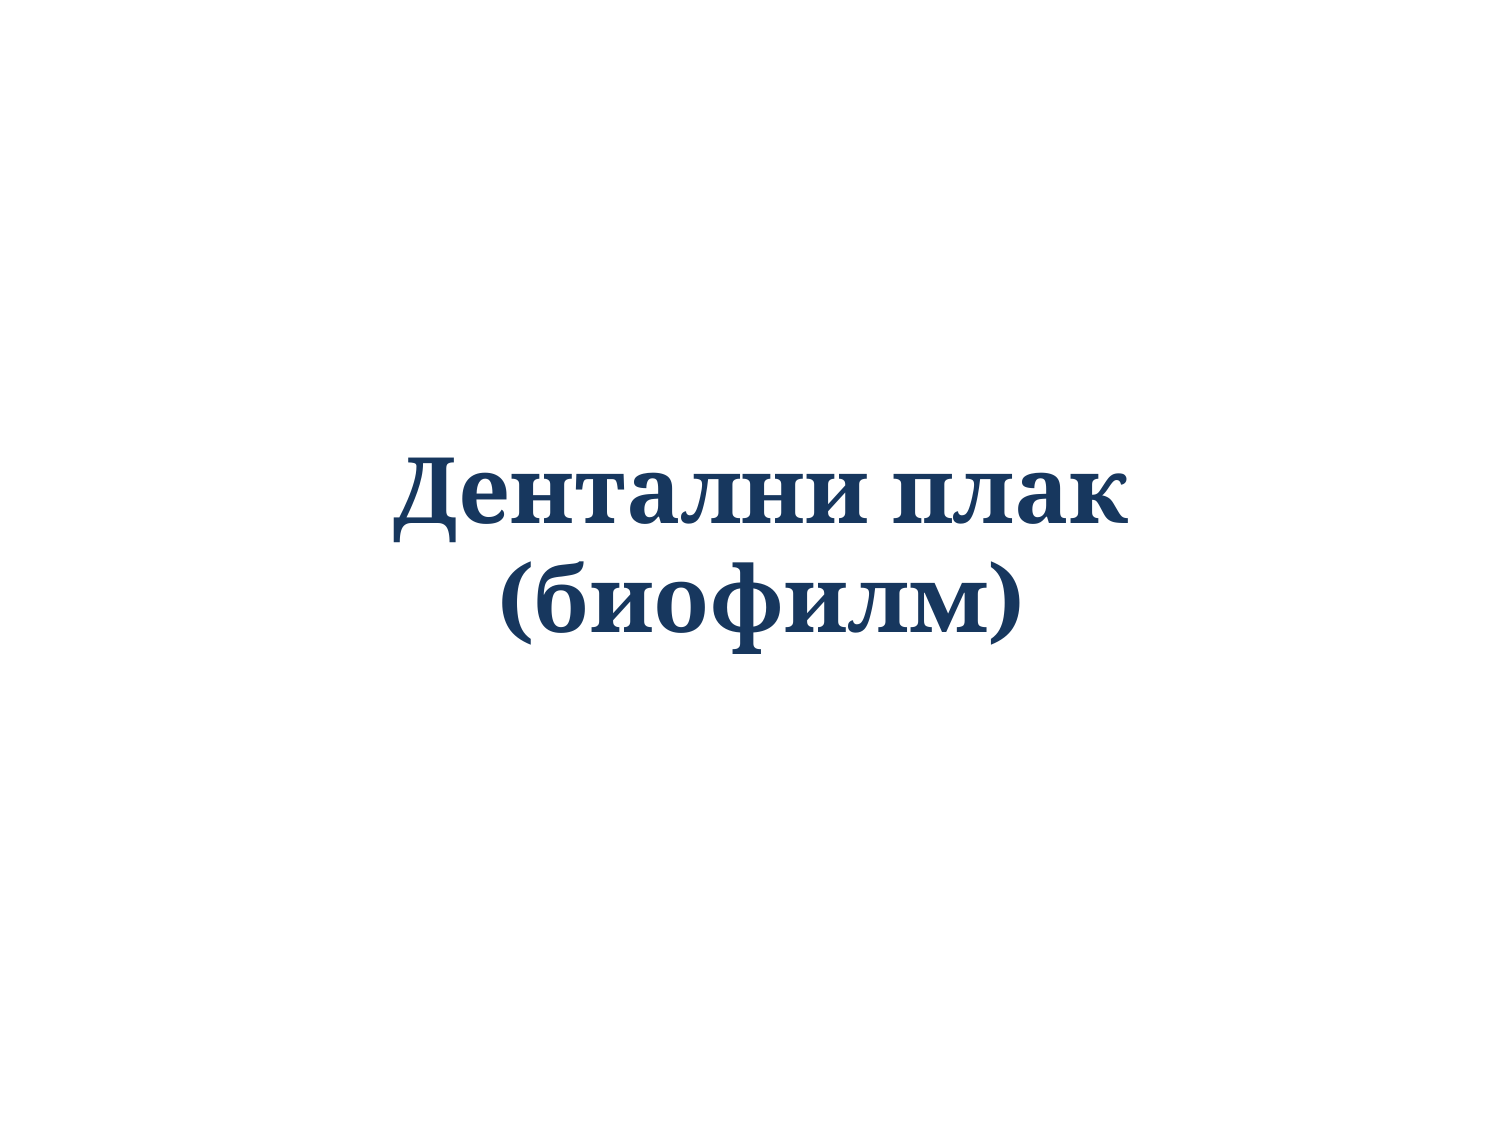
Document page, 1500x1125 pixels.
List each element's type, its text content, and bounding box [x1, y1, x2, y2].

title Дентални плак (биофилм) [123, 420, 1400, 663]
